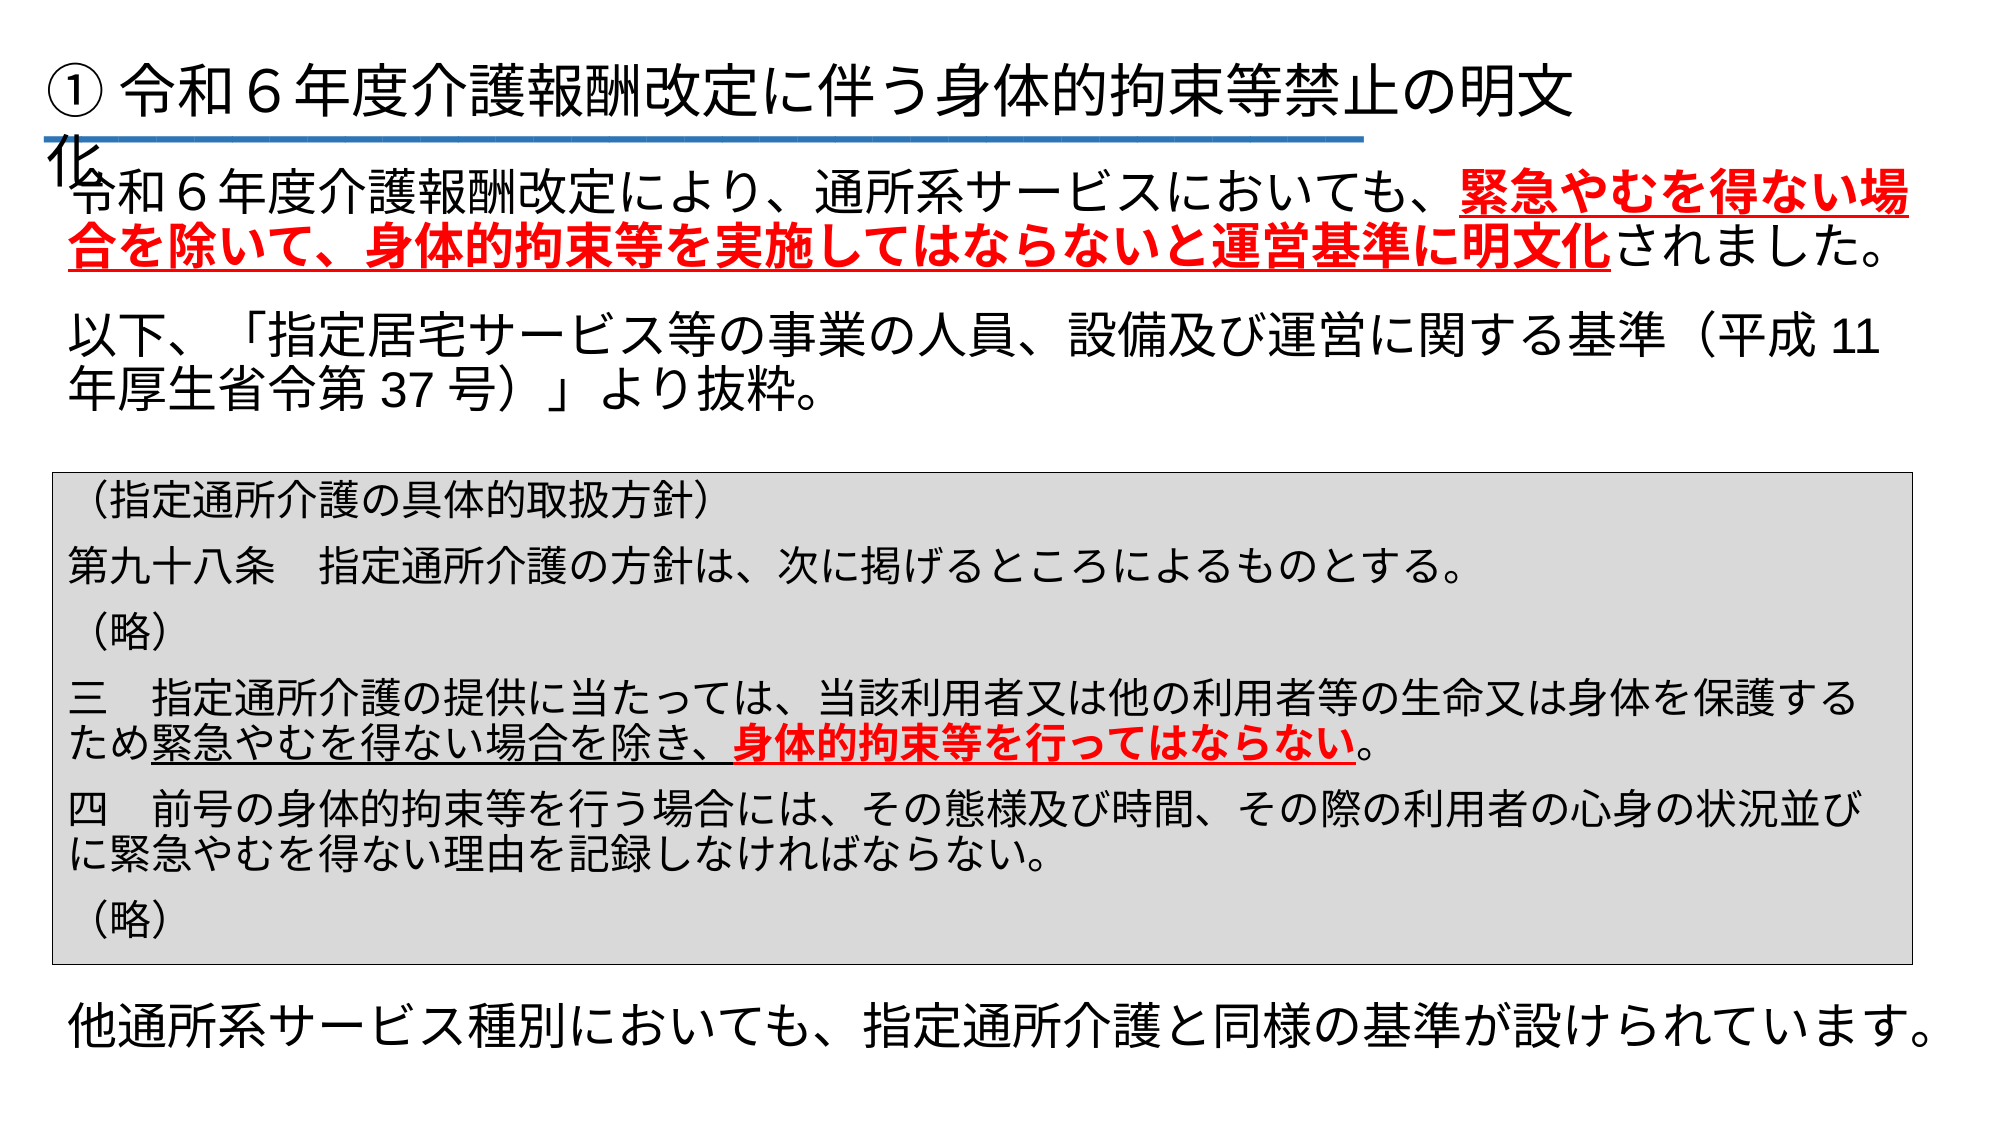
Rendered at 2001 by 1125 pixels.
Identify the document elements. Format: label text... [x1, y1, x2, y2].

text_box ___________________________________ [29, 25, 1648, 172]
text_box （指定通所介護の具体的取扱方針） 第九十八条 指定通所介護の方針は、次に掲げるところによるものとする。 （略） 三 指定通所介護の提供に当たっては、当該利用者又は他の利用者等の生命又は身体を保護するため緊急やむを得ない場合を除き、身体的拘束等を行ってはならない。 四 前号の身体的拘束等を行う場合には、その態様及び時間、その際の利用者の心身の状況並びに緊急やむを得ない理由を記録しなければならない。 （略） [52, 472, 1913, 965]
list 令和６年度介護報酬改定により、通所系サービスにおいても、緊急やむを得ない場合を除いて、身体的拘束等を実施してはならないと運営基準に明文化されました。 [52, 160, 1941, 302]
text_box 他通所系サービス種別においても、指定通所介護と同様の基準が設けられています。 [52, 993, 1941, 1095]
text_box 以下、「指定居宅サービス等の事業の人員、設備及び運営に関する基準（平成11年厚生省令第37号）」より抜粋。 [52, 302, 1941, 438]
text_box ①令和６年度介護報酬改定に伴う身体的拘束等禁止の明文化 [31, 46, 1648, 202]
